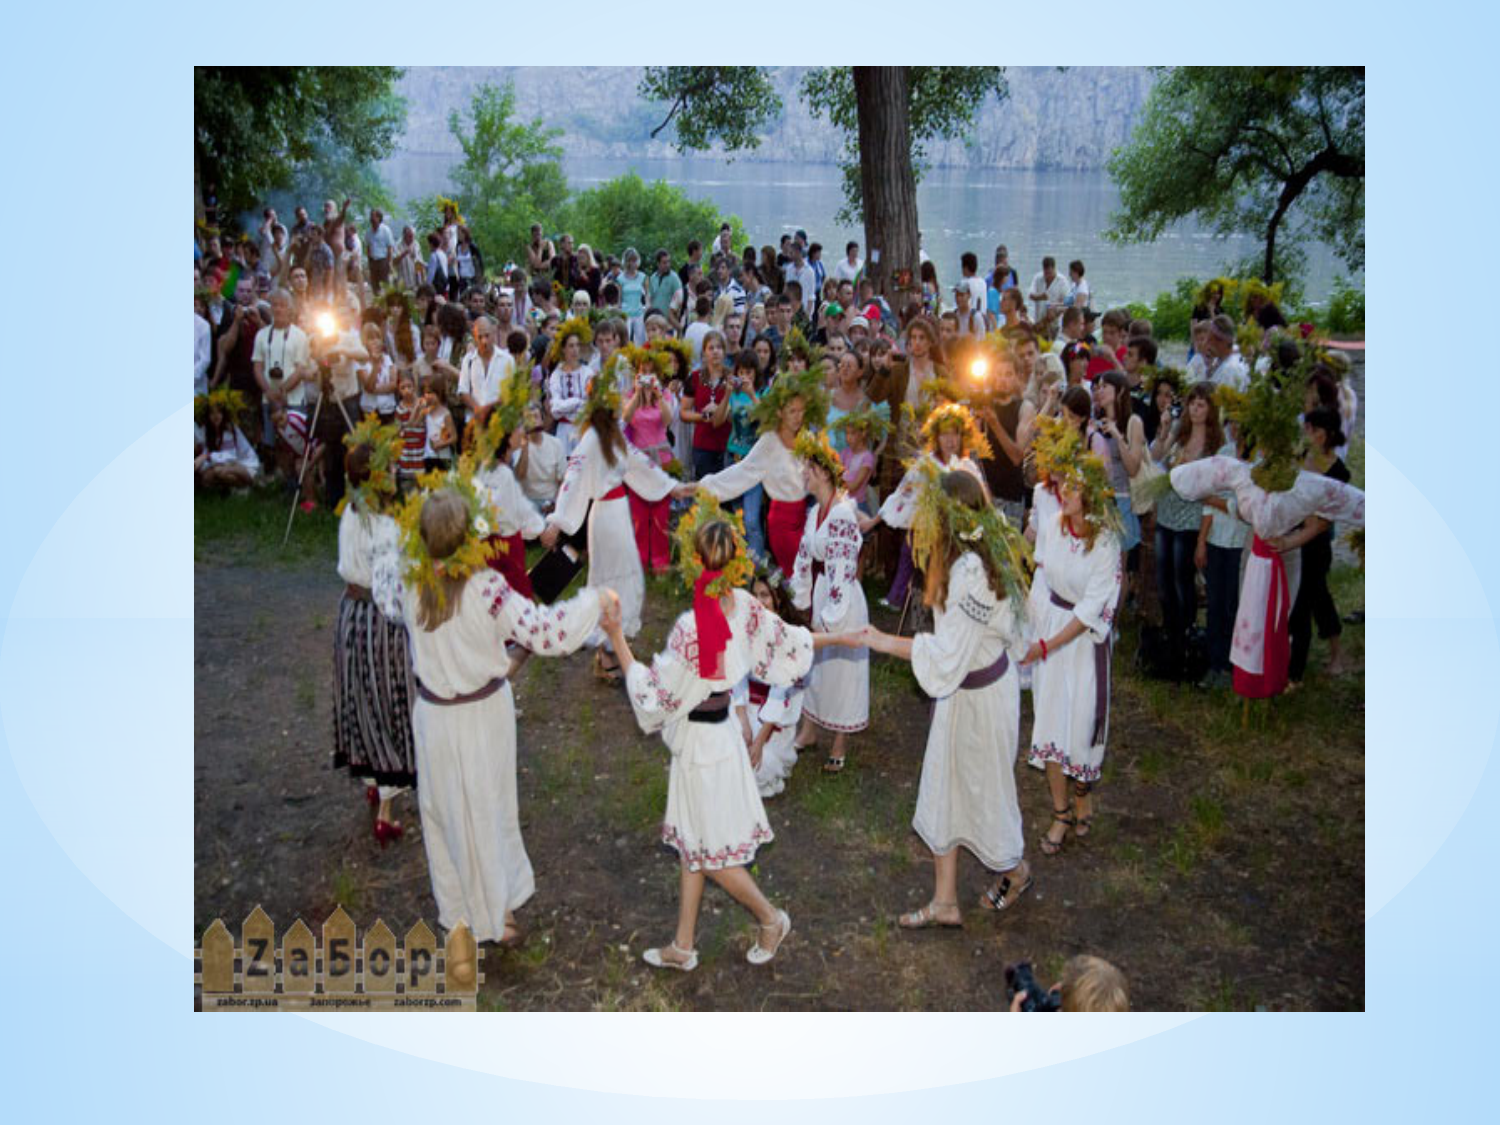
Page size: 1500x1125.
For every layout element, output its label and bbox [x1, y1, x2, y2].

list [194, 66, 1365, 1012]
